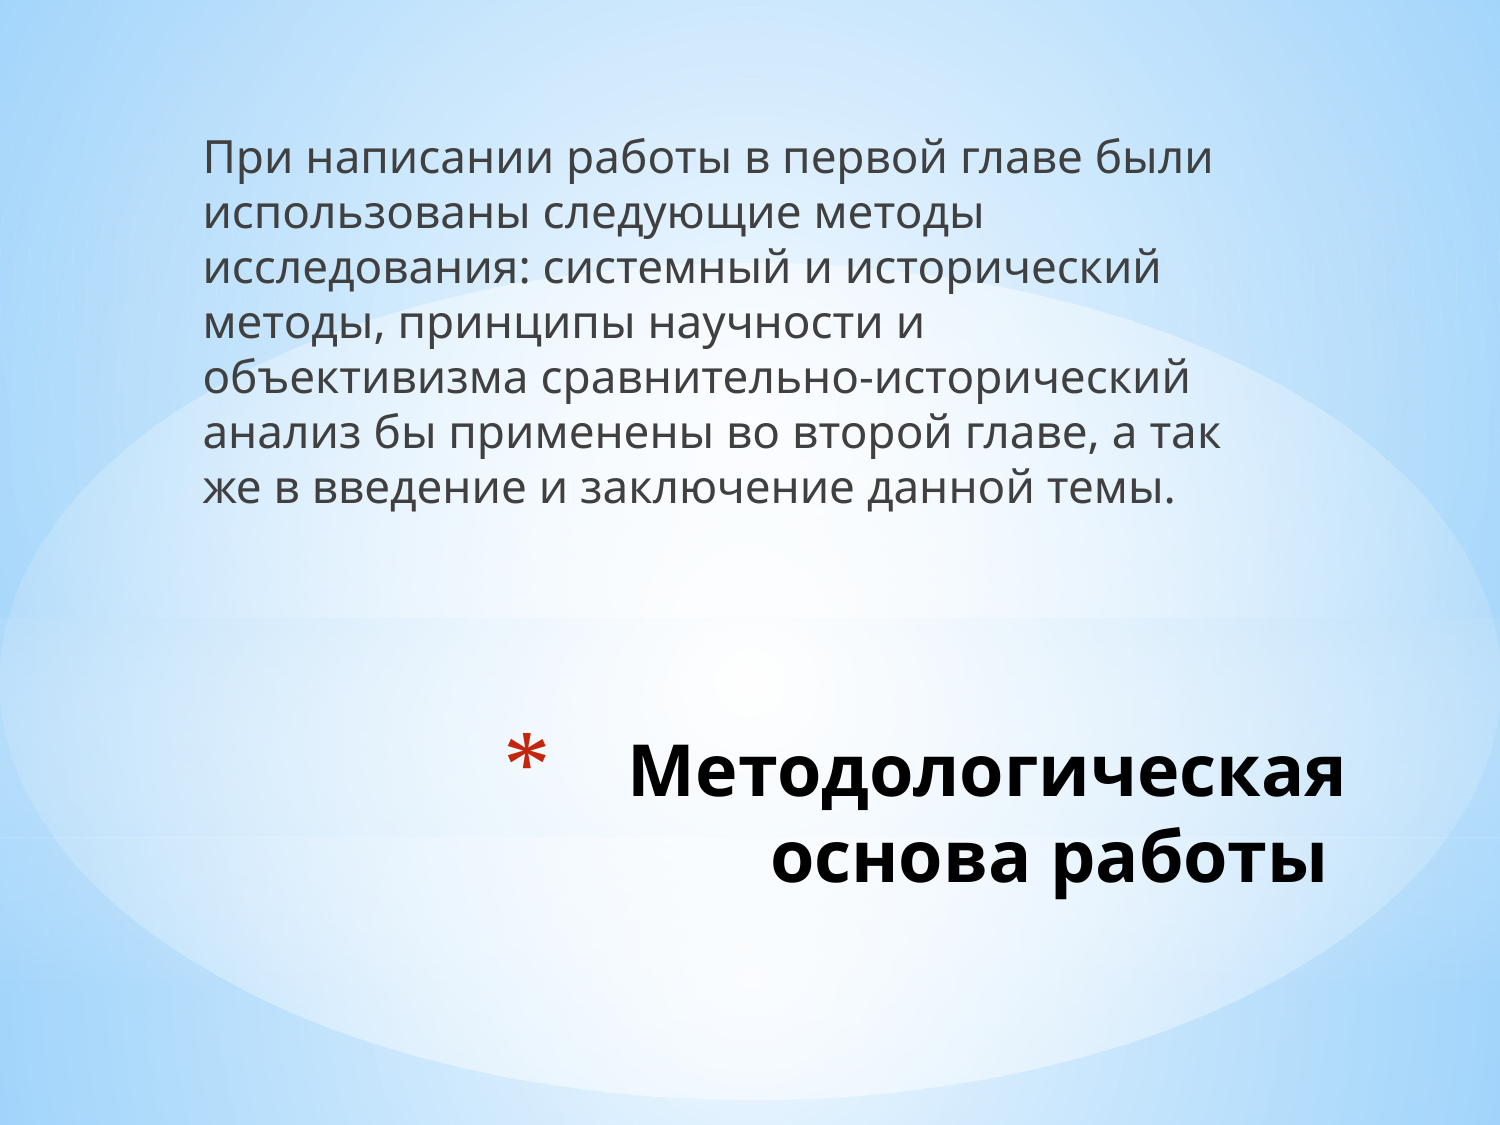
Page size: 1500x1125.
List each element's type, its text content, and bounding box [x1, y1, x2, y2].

list При написании работы в первой главе были использованы следующие методы исследования: системный и исторический методы, принципы научности и объективизма сравнительно-исторический анализ бы применены во второй главе, а так же в введение и заключение данной темы. [187, 120, 1238, 690]
title Методологическая основа работы [294, 717, 1363, 905]
